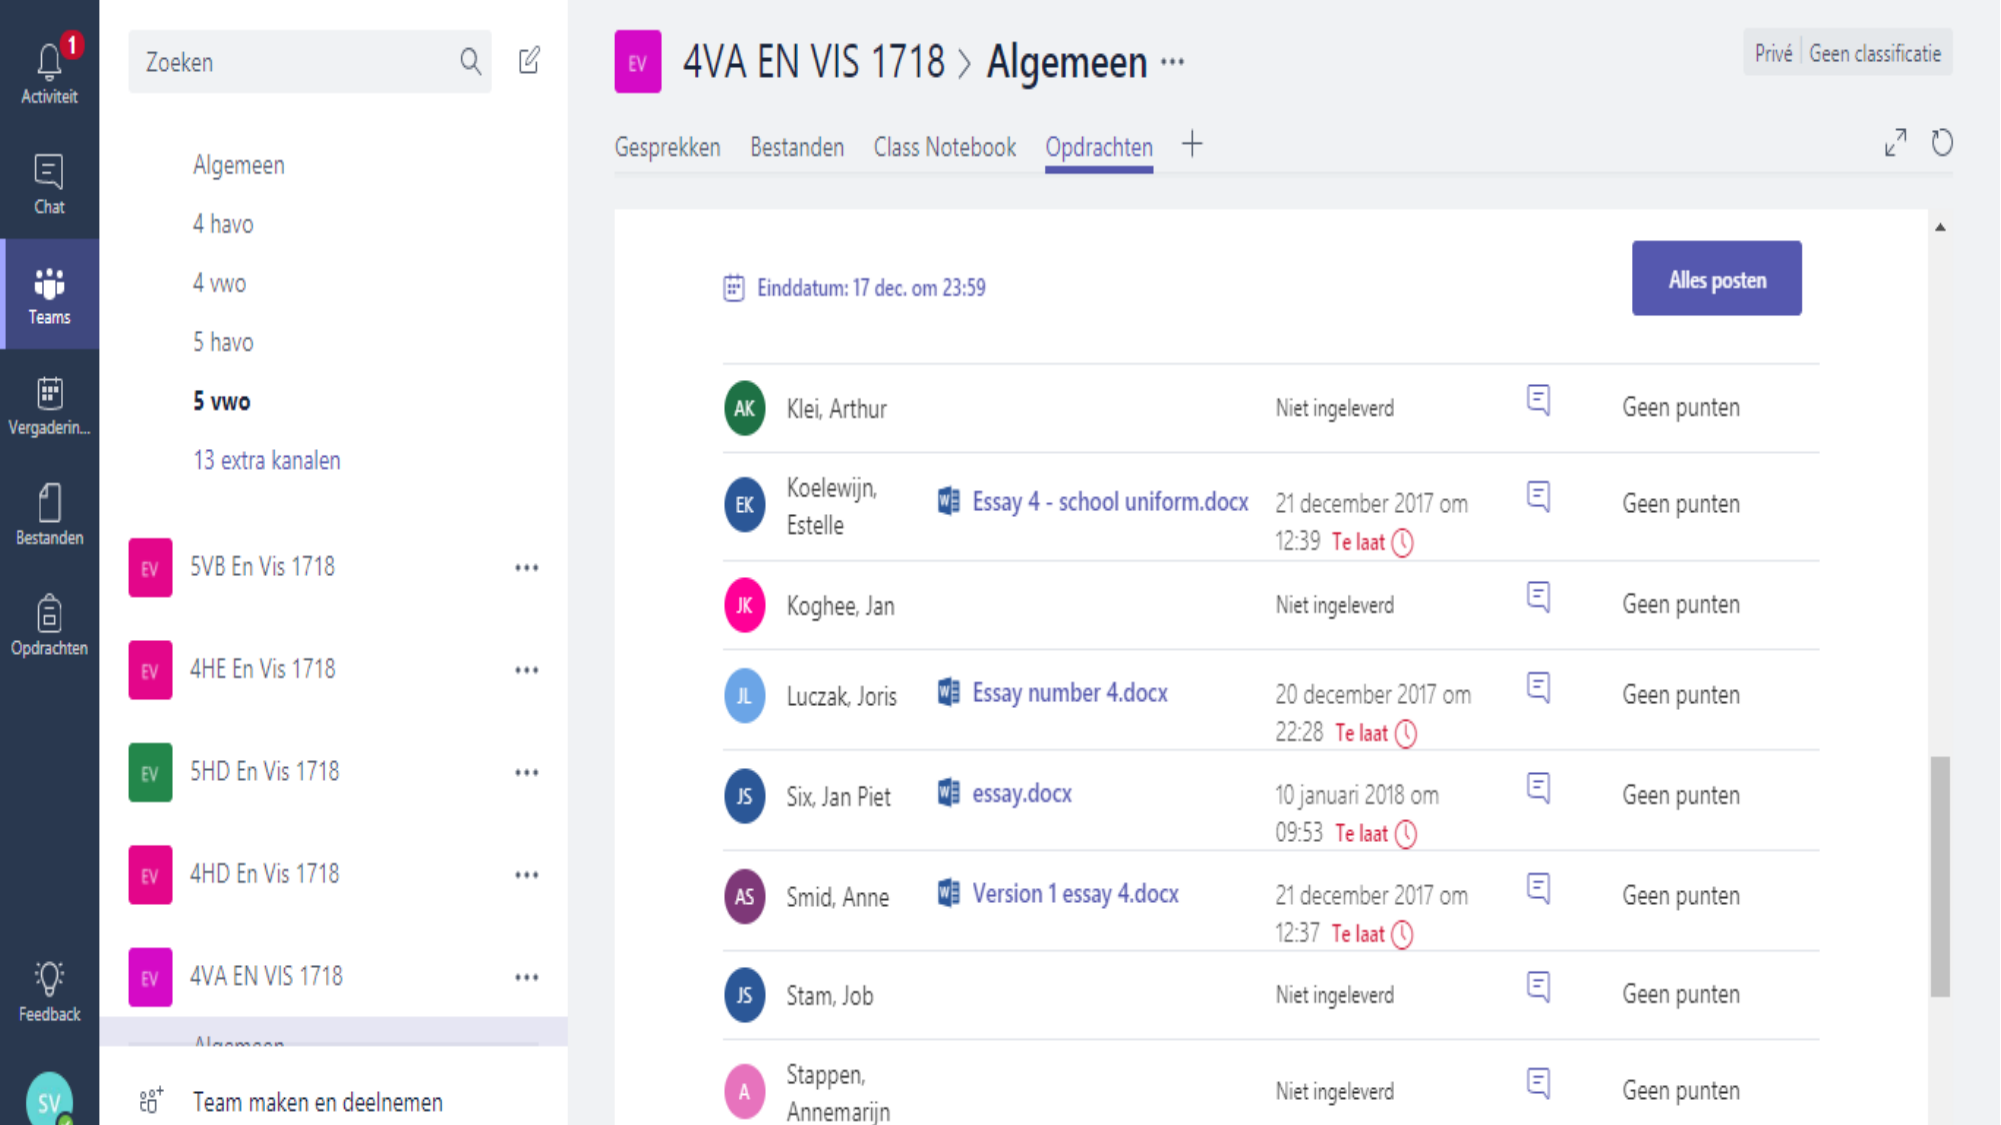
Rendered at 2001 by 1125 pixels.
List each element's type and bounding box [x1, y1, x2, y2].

list [0, 0, 2000, 1125]
